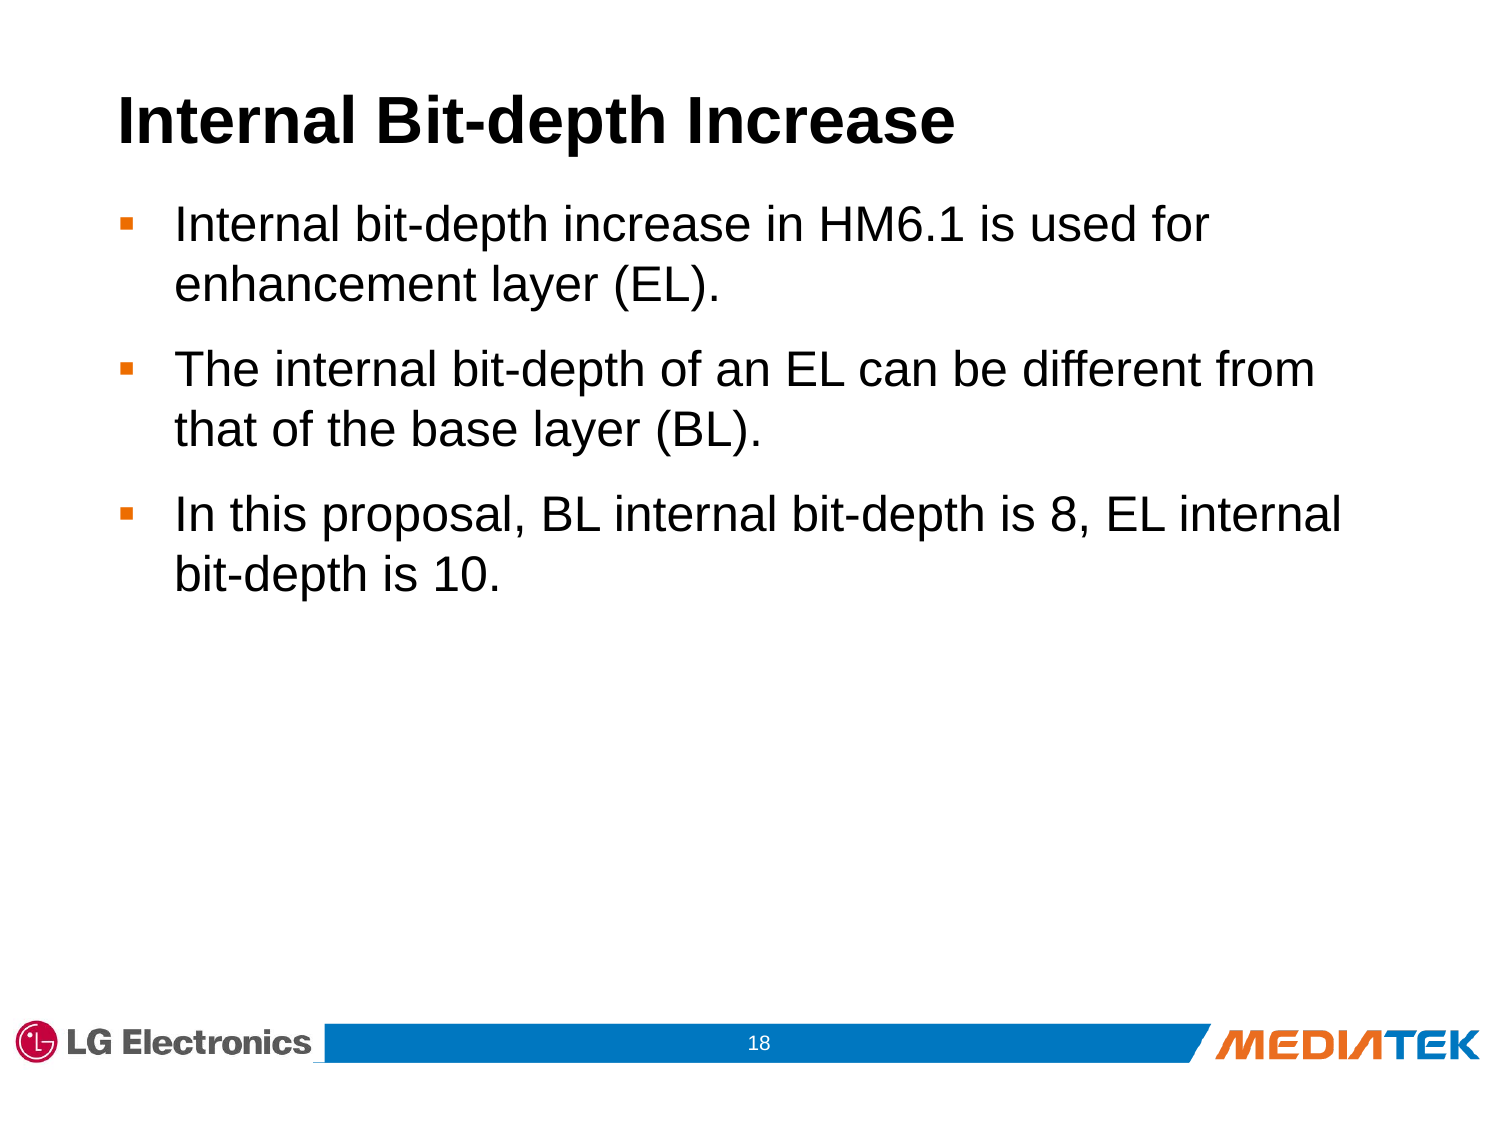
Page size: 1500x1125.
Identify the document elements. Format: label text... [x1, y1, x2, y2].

picture [13, 1008, 313, 1075]
list Internal bit-depth increase in HM6.1 is used for enhancement layer (EL). The internal bit-depth of an EL can be different from that of the base layer (BL). In this proposal, BL internal bit-depth is 8, EL internal bit-depth is 10. [102, 184, 1425, 998]
title Internal Bit-depth Increase [101, 62, 1425, 172]
slide_number 17 [720, 1022, 798, 1090]
picture [325, 1023, 720, 1063]
picture [798, 1023, 1480, 1063]
